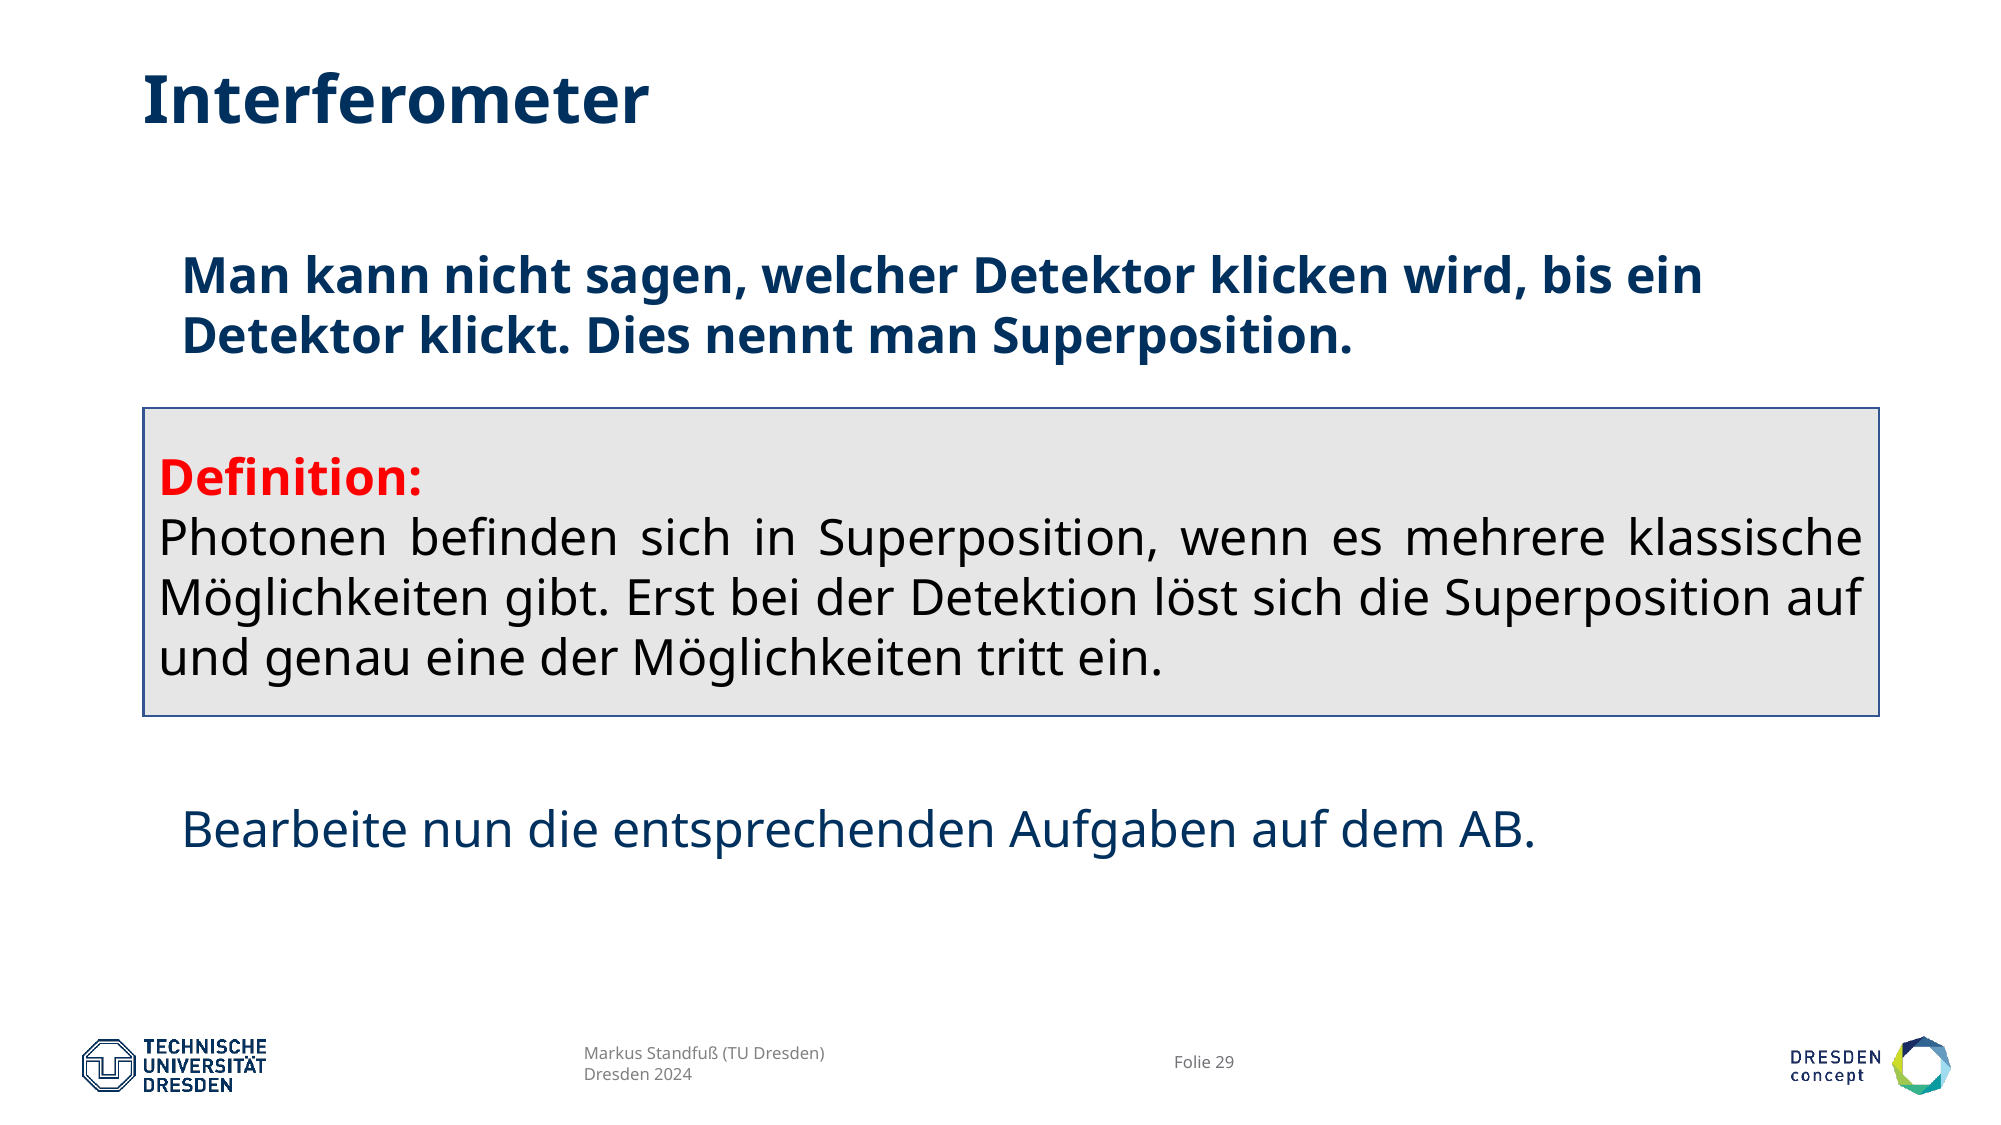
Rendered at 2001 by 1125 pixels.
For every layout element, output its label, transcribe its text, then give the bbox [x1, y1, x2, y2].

picture [82, 1039, 266, 1092]
list Man kann nicht sagen, welcher Detektor klicken wird, bis ein Detektor klickt. Dies nennt man Superposition. Bearbeite nun die entsprechenden Aufgaben auf dem AB. [143, 243, 1880, 408]
picture [1791, 1036, 1951, 1095]
list Man kann nicht sagen, welcher Detektor klicken wird, bis ein Detektor klickt. Dies nennt man Superposition. Bearbeite nun die entsprechenden Aufgaben auf dem AB. [143, 717, 1880, 957]
text_box Definition: Photonen befinden sich in Superposition, wenn es mehrere klassische Möglichkeiten gibt. Erst bei der Detektion löst sich die Superposition auf und genau eine der Möglichkeiten tritt ein. [143, 408, 1880, 717]
title Interferometer [143, 56, 1880, 169]
